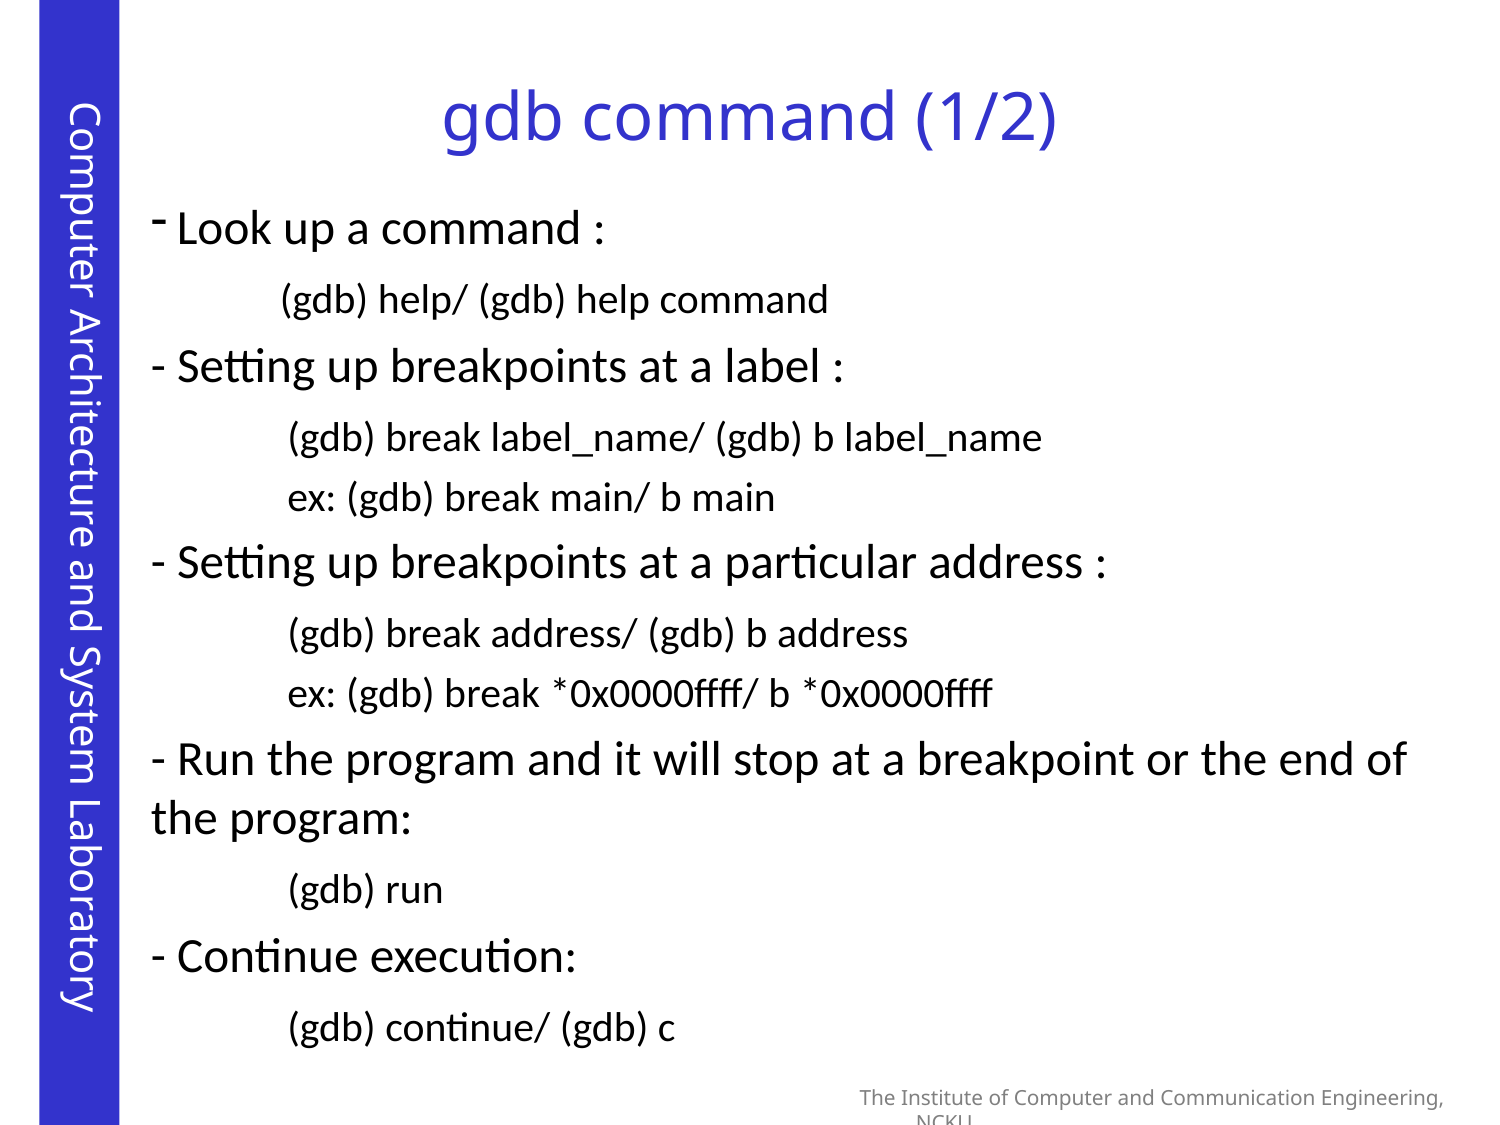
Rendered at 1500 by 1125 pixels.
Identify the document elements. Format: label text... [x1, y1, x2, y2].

text_box gdb command (1/2) [74, 66, 1425, 242]
list Look up a command : (gdb) help/ (gdb) help command - Setting up breakpoints at a label : (gdb) break label_name/ (gdb) b label_name ex: (gdb) break main/ b main - Setting up breakpoints at a particular address : (gdb) break address/ (gdb) b address ex: (gdb) break *0x0000ffff/ b *0x0000ffff - Run the program and it will stop at a breakpoint or the end of the program: (gdb) run - Continue execution: (gdb) continue/ (gdb) c [135, 187, 1486, 1062]
